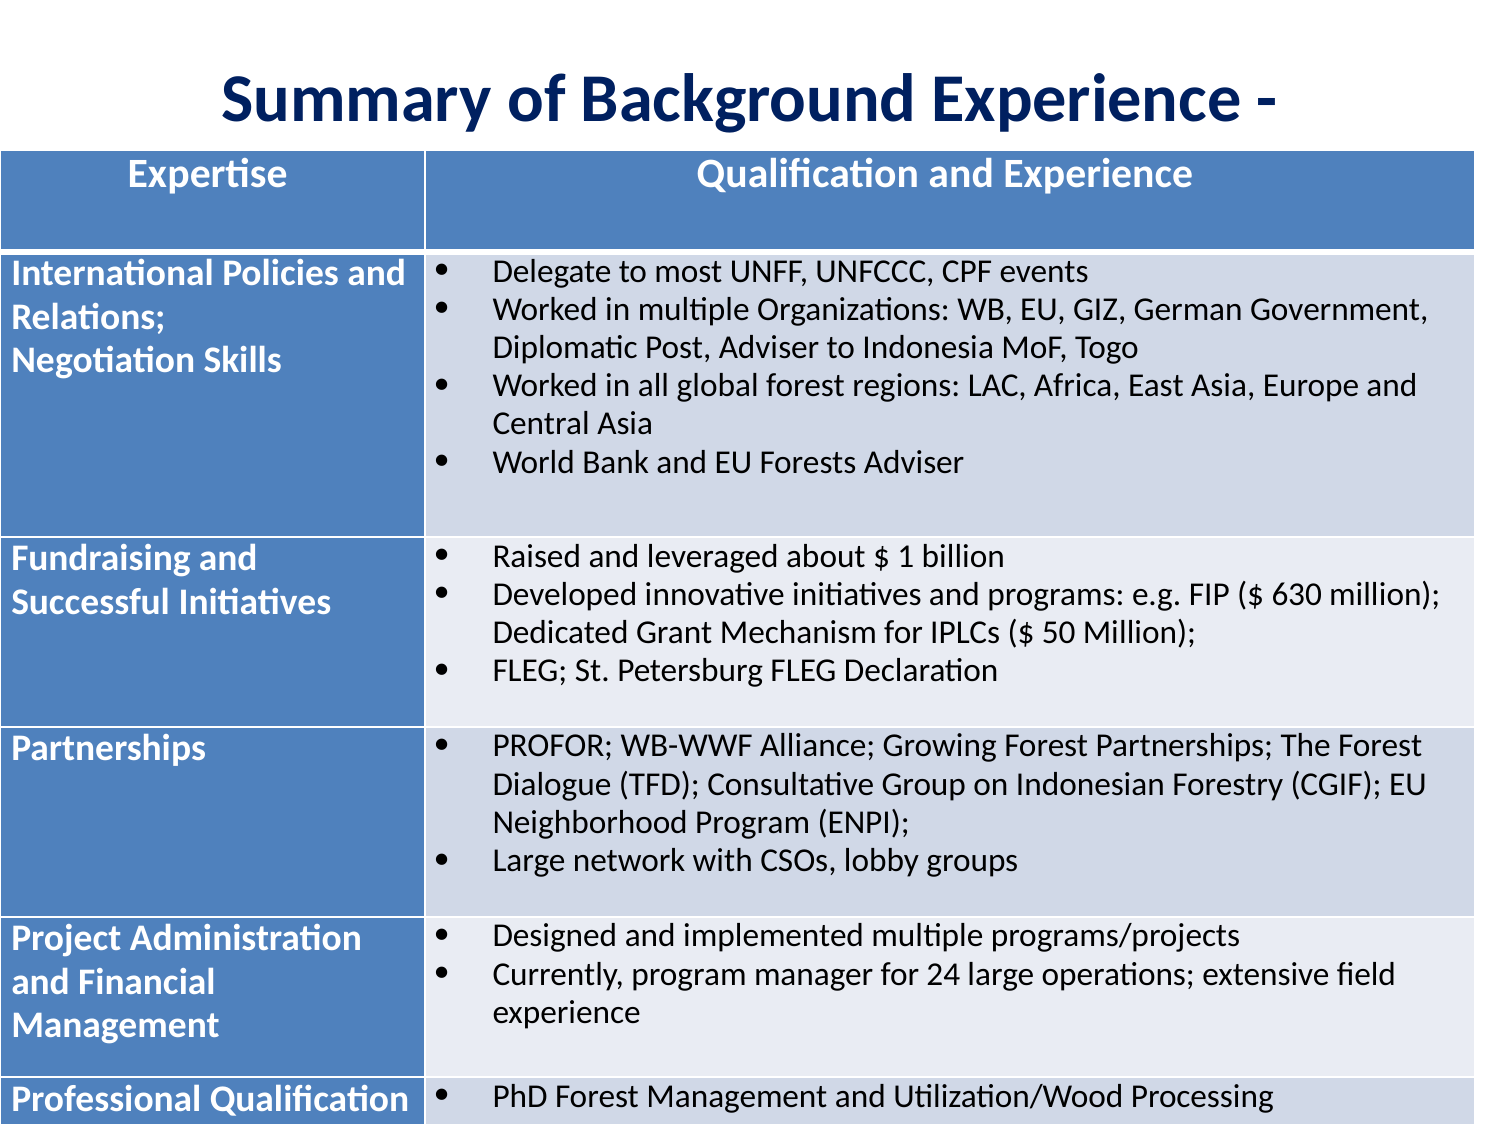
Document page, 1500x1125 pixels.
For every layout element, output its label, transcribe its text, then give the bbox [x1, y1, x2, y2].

table_cell Professional Qualification [1, 1078, 424, 1124]
table_header Qualification and Experience [426, 151, 1474, 249]
table_cell International Policies and Relations; Negotiation Skills [1, 255, 424, 536]
table_cell PhD Forest Management and Utilization/Wood Processing [426, 1078, 1474, 1124]
table_cell Project Administration and Financial Management [1, 918, 424, 1076]
table_cell Delegate to most UNFF, UNFCCC, CPF events Worked in multiple Organizations: WB, EU, GIZ, German Government, Diplomatic Post, Adviser to Indonesia MoF, Togo Worked in all global forest regions: LAC, Africa, East Asia, Europe and Central Asia World Bank and EU Forests Adviser [426, 255, 1474, 536]
table_cell Raised and leveraged about $ 1 billion Developed innovative initiatives and programs: e.g. FIP ($ 630 million); Dedicated Grant Mechanism for IPLCs ($ 50 Million); FLEG; St. Petersburg FLEG Declaration [426, 538, 1474, 726]
title Summary of Background Experience - [75, 45, 1425, 149]
table_cell PROFOR; WB-WWF Alliance; Growing Forest Partnerships; The Forest Dialogue (TFD); Consultative Group on Indonesian Forestry (CGIF); EU Neighborhood Program (ENPI); Large network with CSOs, lobby groups [426, 728, 1474, 916]
table_header Expertise [1, 151, 424, 249]
table_cell Fundraising and Successful Initiatives [1, 538, 424, 726]
table_cell Designed and implemented multiple programs/projects Currently, program manager for 24 large operations; extensive field experience [426, 918, 1474, 1076]
table_cell Partnerships [1, 728, 424, 916]
